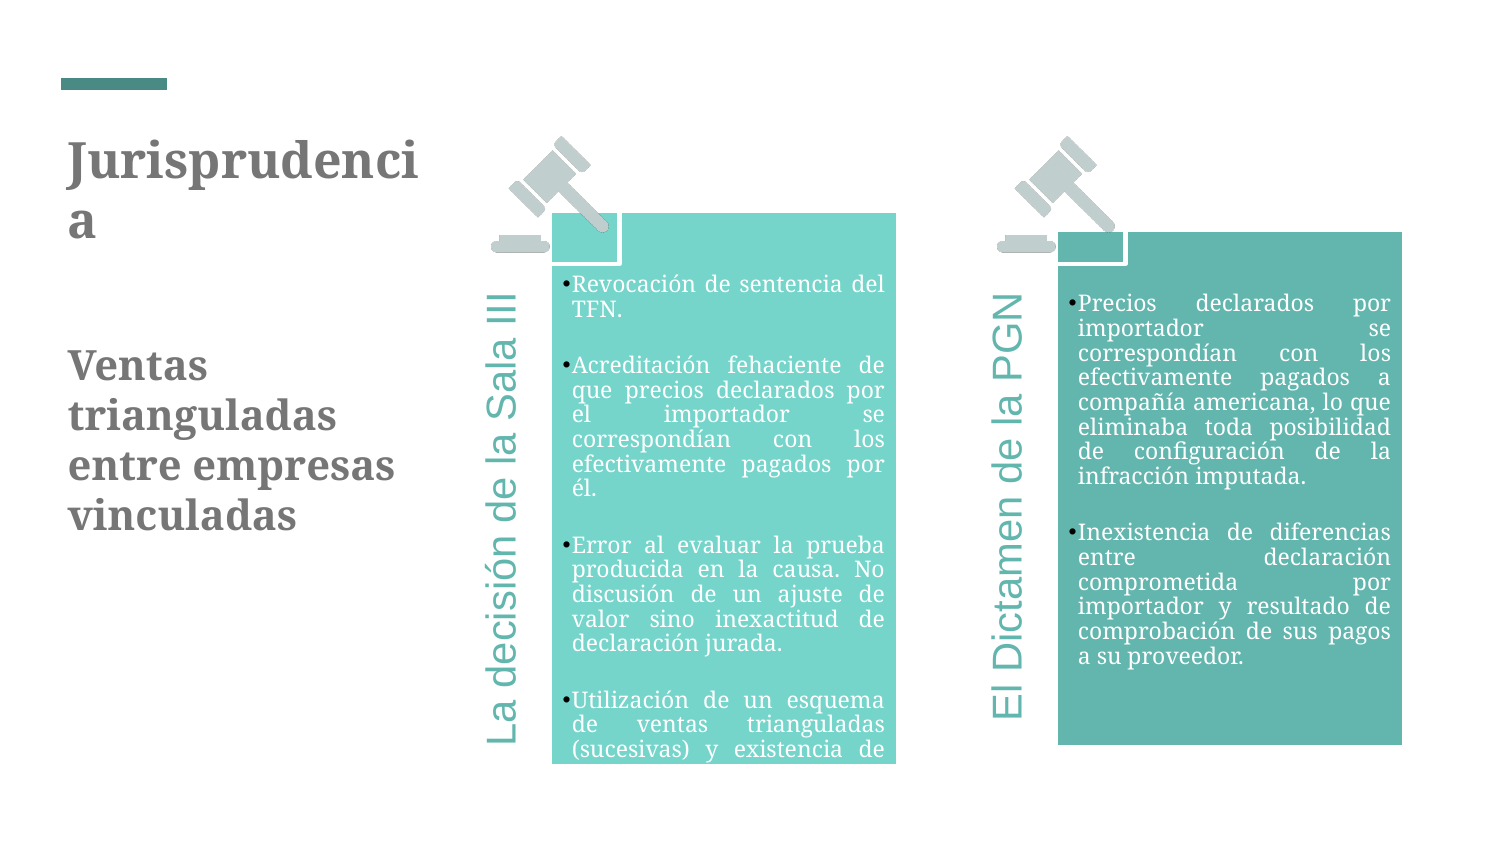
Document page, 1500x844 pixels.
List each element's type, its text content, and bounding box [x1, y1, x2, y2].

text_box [473, 120, 1411, 784]
title Jurisprudencia Ventas trianguladas entre empresas vinculadas [52, 113, 458, 631]
